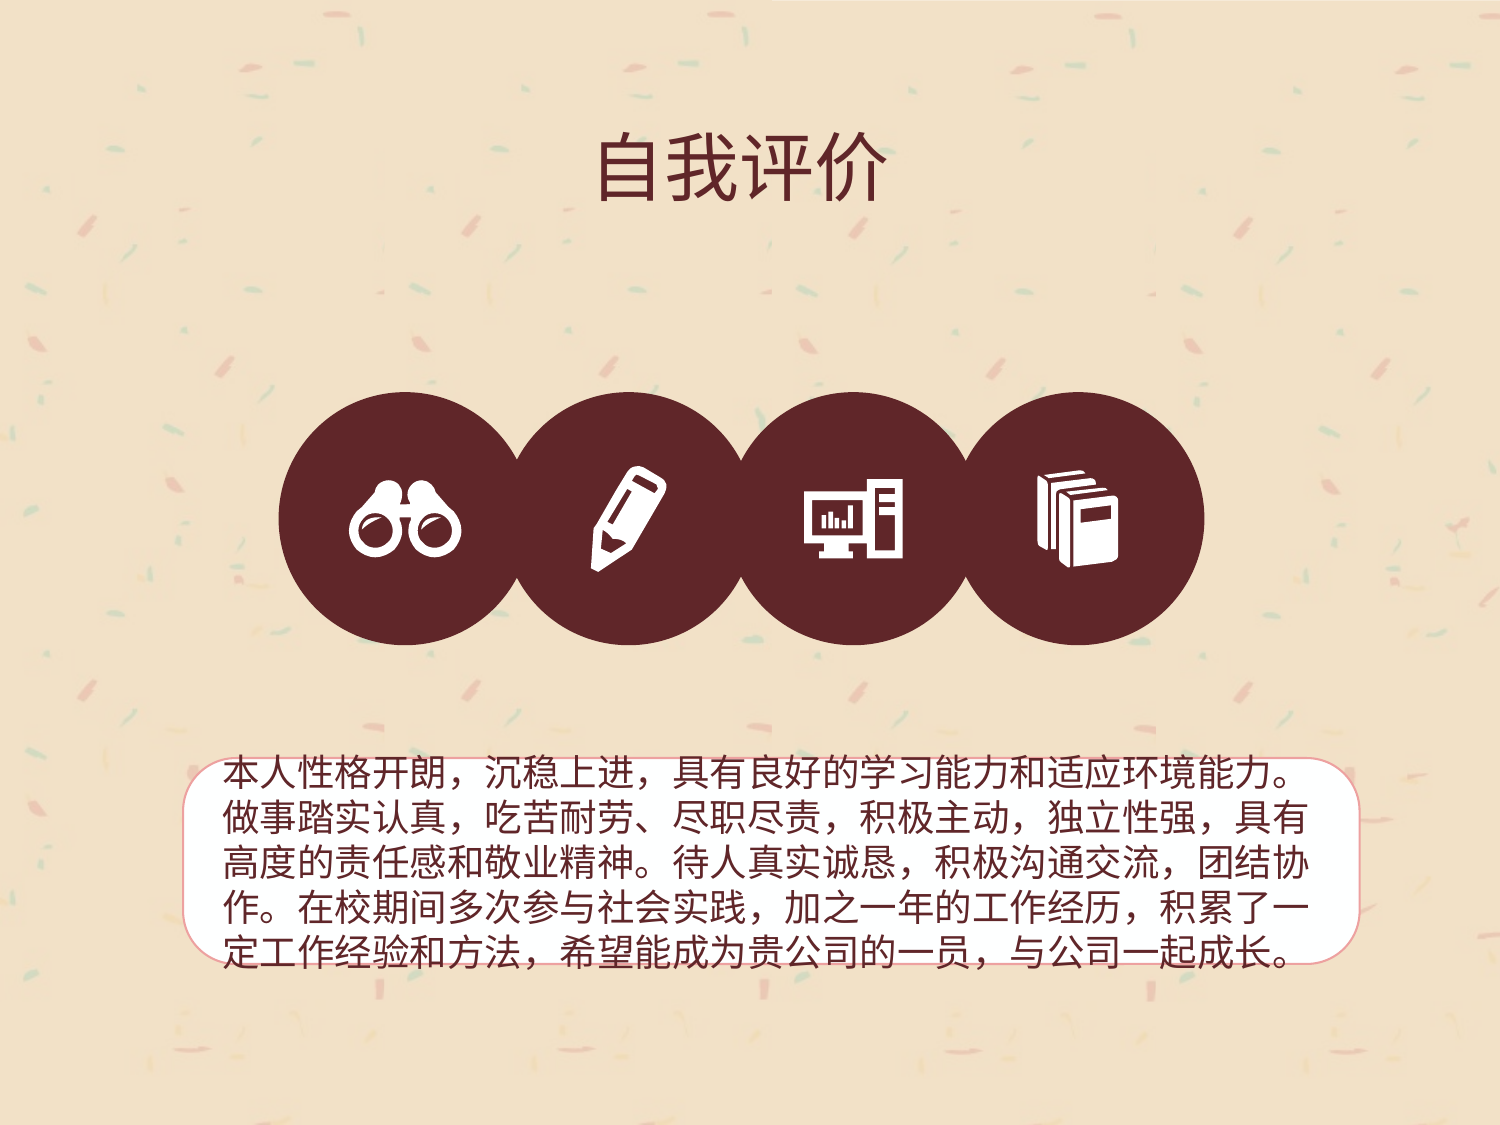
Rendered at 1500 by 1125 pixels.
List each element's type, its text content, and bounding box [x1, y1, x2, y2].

text_box [1037, 475, 1048, 550]
text_box [804, 479, 903, 559]
text_box [727, 392, 966, 646]
text_box [517, 392, 741, 646]
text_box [348, 479, 462, 558]
text_box [1043, 470, 1086, 479]
text_box [1051, 478, 1096, 550]
text_box [590, 465, 667, 572]
text_box [1066, 487, 1108, 495]
text_box 自我评价 [574, 113, 905, 219]
text_box [1073, 495, 1119, 567]
text_box [1059, 493, 1071, 568]
text_box [951, 392, 1205, 646]
text_box [278, 392, 532, 646]
text_box 本人性格开朗，沉稳上进，具有良好的学习能力和适应环境能力。做事踏实认真，吃苦耐劳、尽职尽责，积极主动，独立性强，具有高度的责任感和敬业精神。待人真实诚恳，积极沟通交流，团结协作。在校期间多次参与社会实践，加之一年的工作经历，积累了一定工作经验和方法，希望能成为贵公司的一员，与公司一起成长。 [183, 758, 1360, 965]
